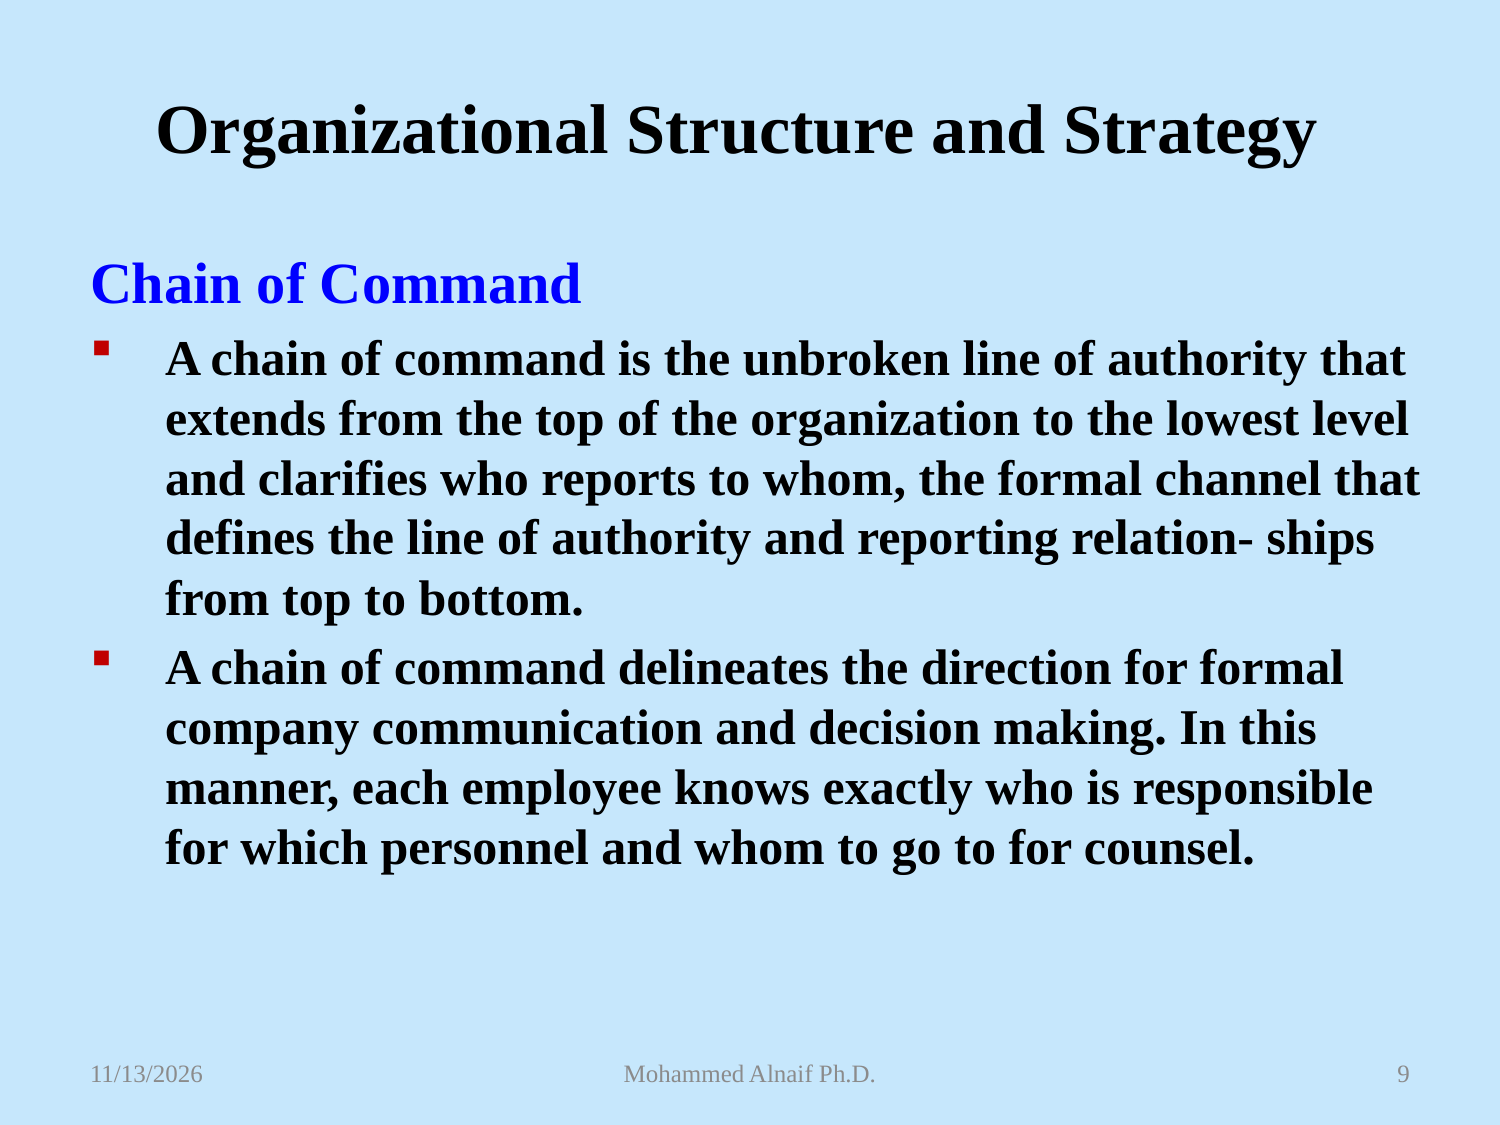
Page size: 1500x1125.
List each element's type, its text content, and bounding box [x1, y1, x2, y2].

footer Mohammed Alnaif Ph.D. [512, 1042, 988, 1103]
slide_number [75, 1042, 425, 1103]
slide_number 9 [1074, 1042, 1425, 1103]
subtitle Chain of Command A chain of command is the unbroken line of authority that extends from the top of the organization to the lowest level and clarifies who reports to whom, the formal channel that defines the line of authority and reporting relation- ships from top to bottom. A chain of command delineates the direction for formal company communication and decision making. In this manner, each employee knows exactly who is responsible for which personnel and whom to go to for counsel. [75, 237, 1463, 1038]
title Organizational Structure and Strategy [99, 75, 1375, 175]
